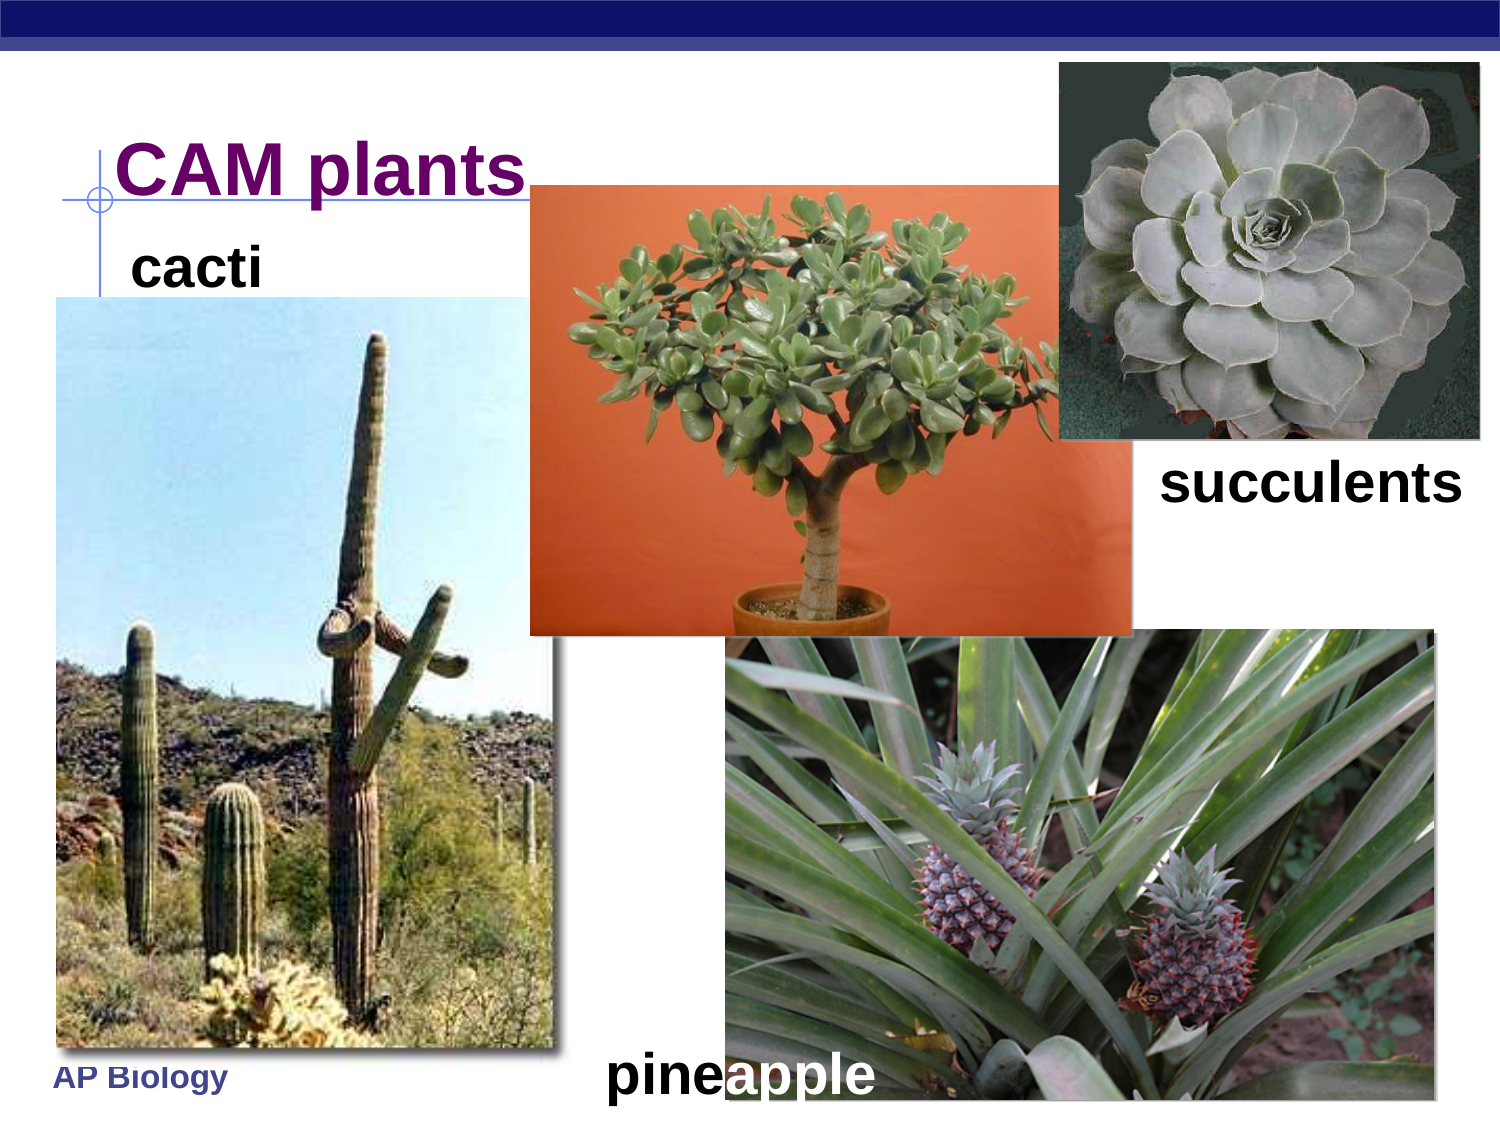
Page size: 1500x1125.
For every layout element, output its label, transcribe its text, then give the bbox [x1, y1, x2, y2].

text_box succulents [1144, 445, 1479, 521]
picture [56, 61, 1480, 1101]
text_box pineapple [590, 1028, 893, 1114]
title CAM plants [99, 112, 1053, 238]
text_box cacti [115, 221, 279, 295]
